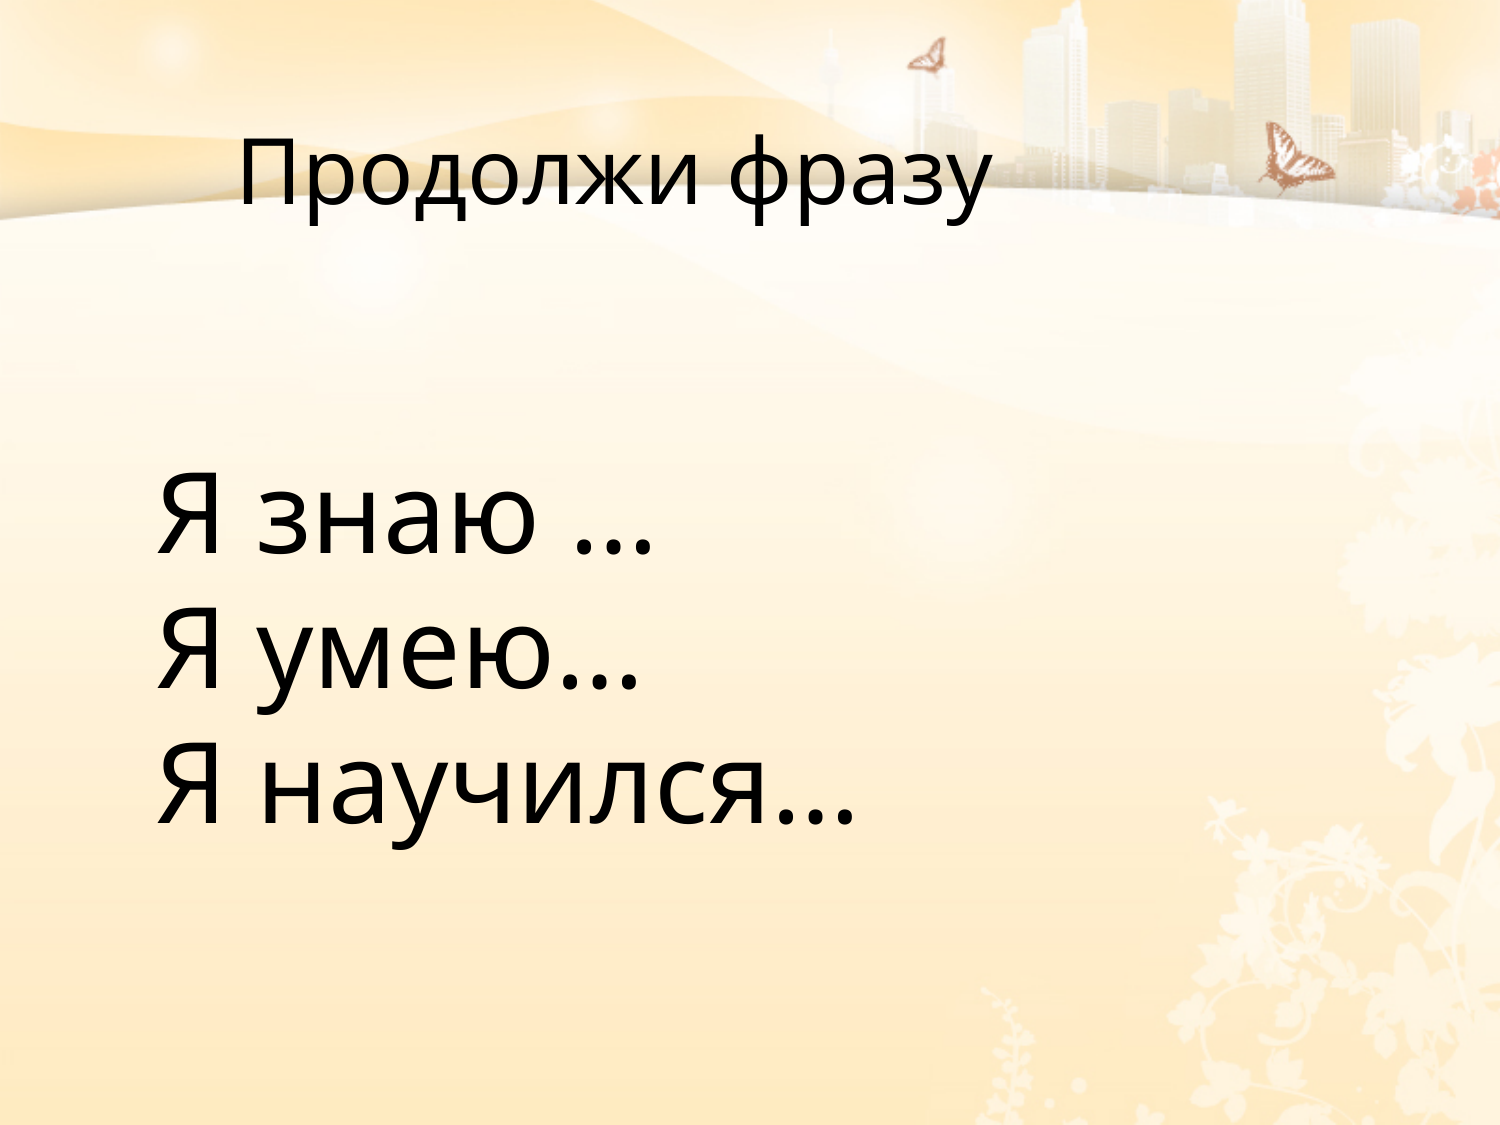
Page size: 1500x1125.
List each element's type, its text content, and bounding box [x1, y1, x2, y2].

text_box Продолжи фразу [220, 105, 1009, 231]
picture [0, 0, 1500, 1125]
text_box Я знаю … Я умею… Я научился… [140, 433, 1067, 854]
